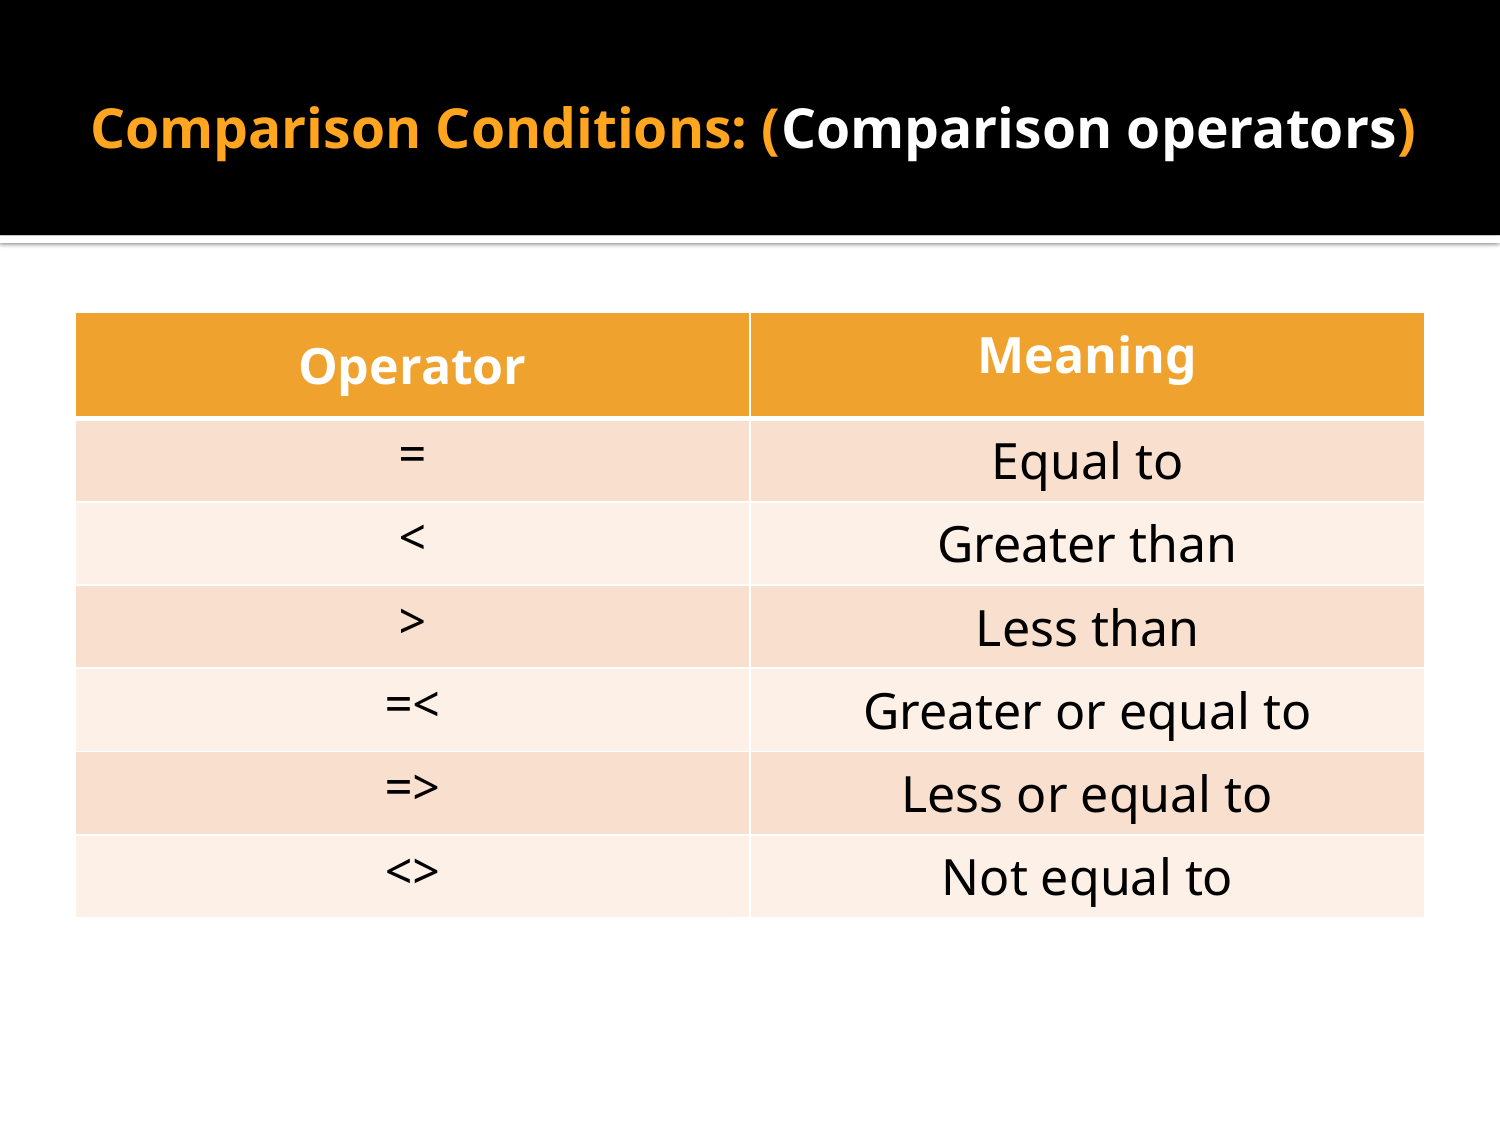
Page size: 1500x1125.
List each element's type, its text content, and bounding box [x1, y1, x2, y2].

title Comparison Conditions: (Comparison operators) [75, 56, 1425, 263]
table_cell <= [76, 752, 749, 834]
table_cell >= [76, 669, 749, 751]
table_header Meaning [751, 313, 1424, 416]
table_cell = [76, 421, 749, 501]
table_cell < [76, 586, 749, 667]
table_cell Less than [751, 586, 1424, 667]
table_cell Less or equal to [751, 752, 1424, 834]
table_cell Equal to [751, 421, 1424, 501]
table_cell Not equal to [751, 836, 1424, 917]
table_cell Greater or equal to [751, 669, 1424, 751]
table_cell Greater than [751, 503, 1424, 584]
table_header Operator [76, 313, 749, 416]
table_cell <> [76, 836, 749, 917]
table_cell > [76, 503, 749, 584]
